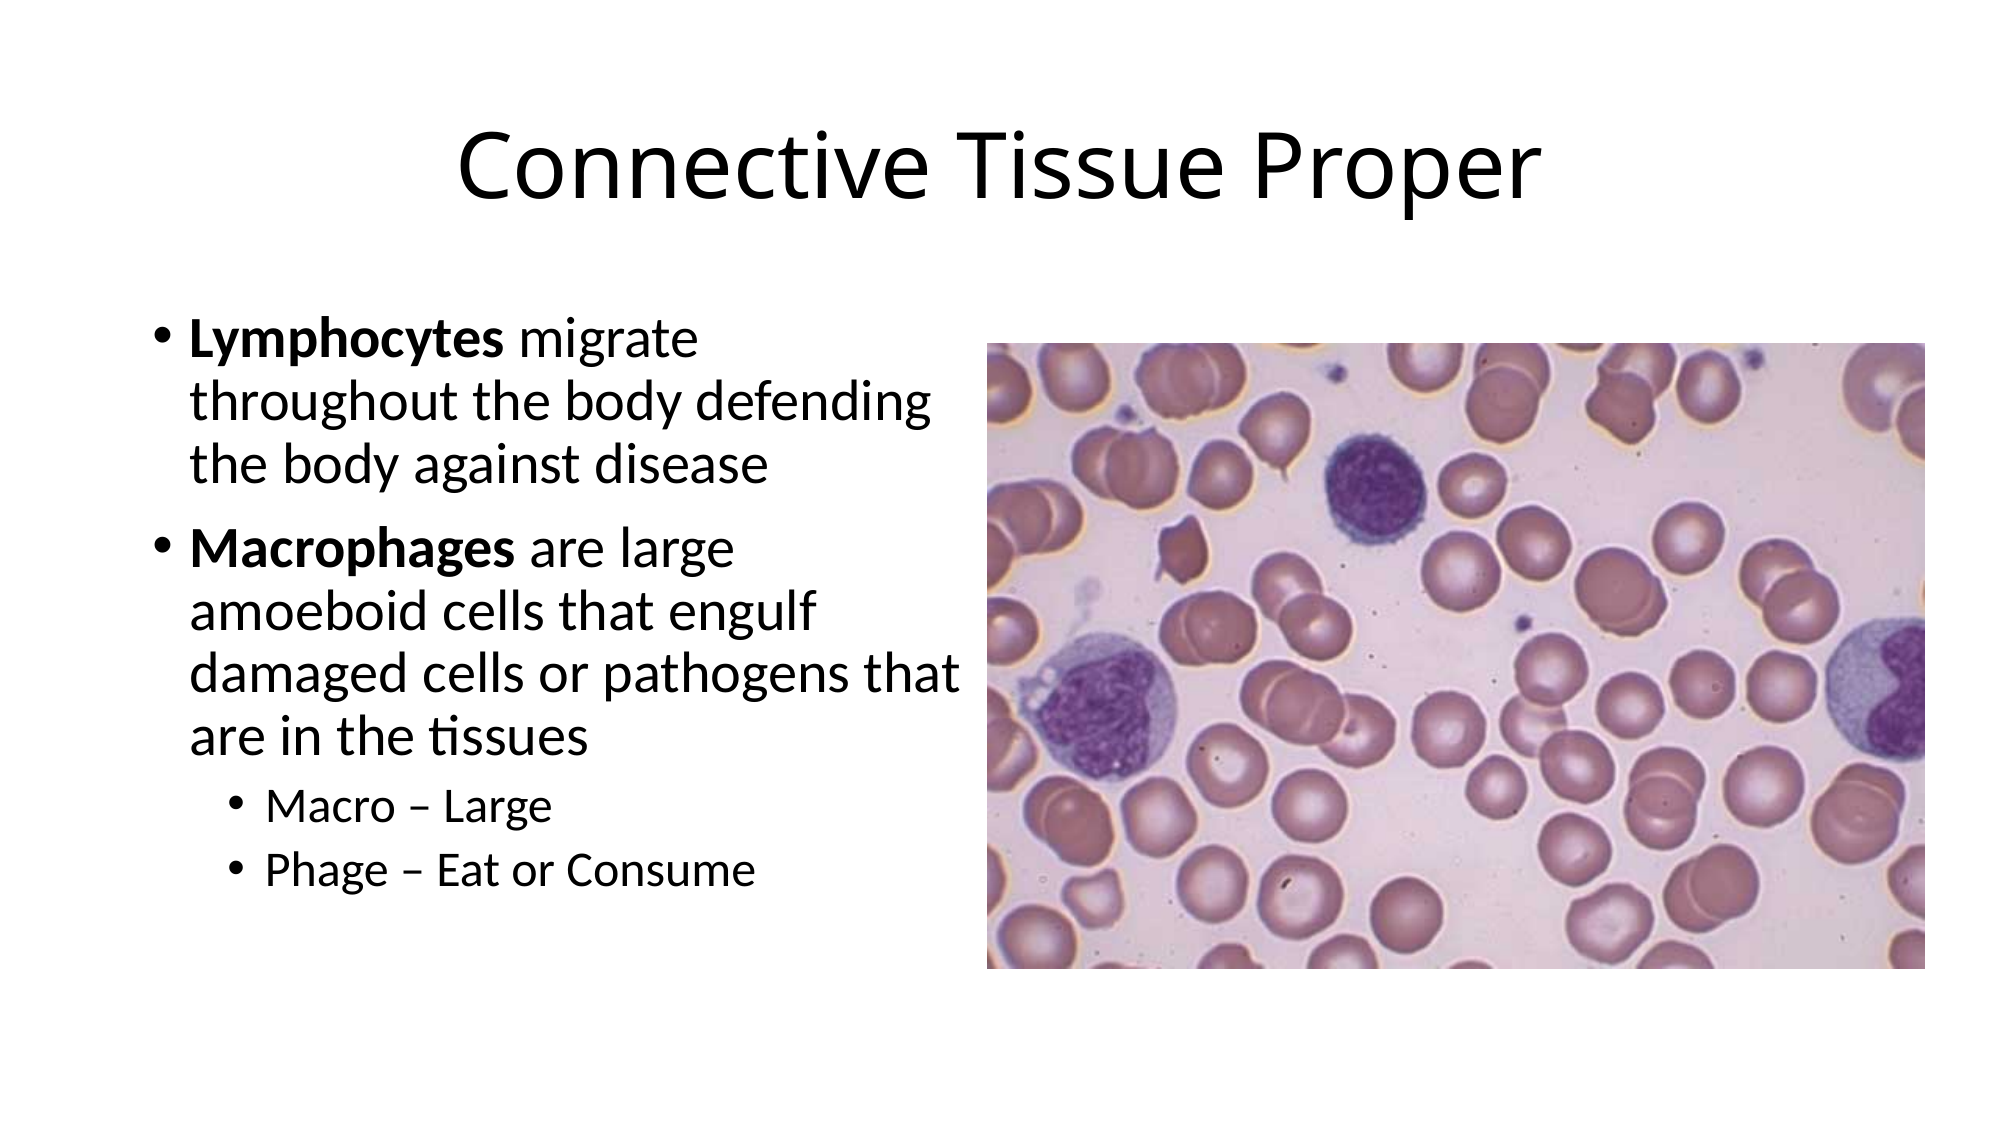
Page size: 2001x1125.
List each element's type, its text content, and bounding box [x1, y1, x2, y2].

title Connective Tissue Proper [137, 59, 1863, 278]
list Lymphocytes migrate throughout the body defending the body against disease Macrophages are large amoeboid cells that engulf damaged cells or pathogens that are in the tissues Macro – Large Phage – Eat or Consume [137, 299, 988, 1014]
picture [987, 343, 1925, 969]
